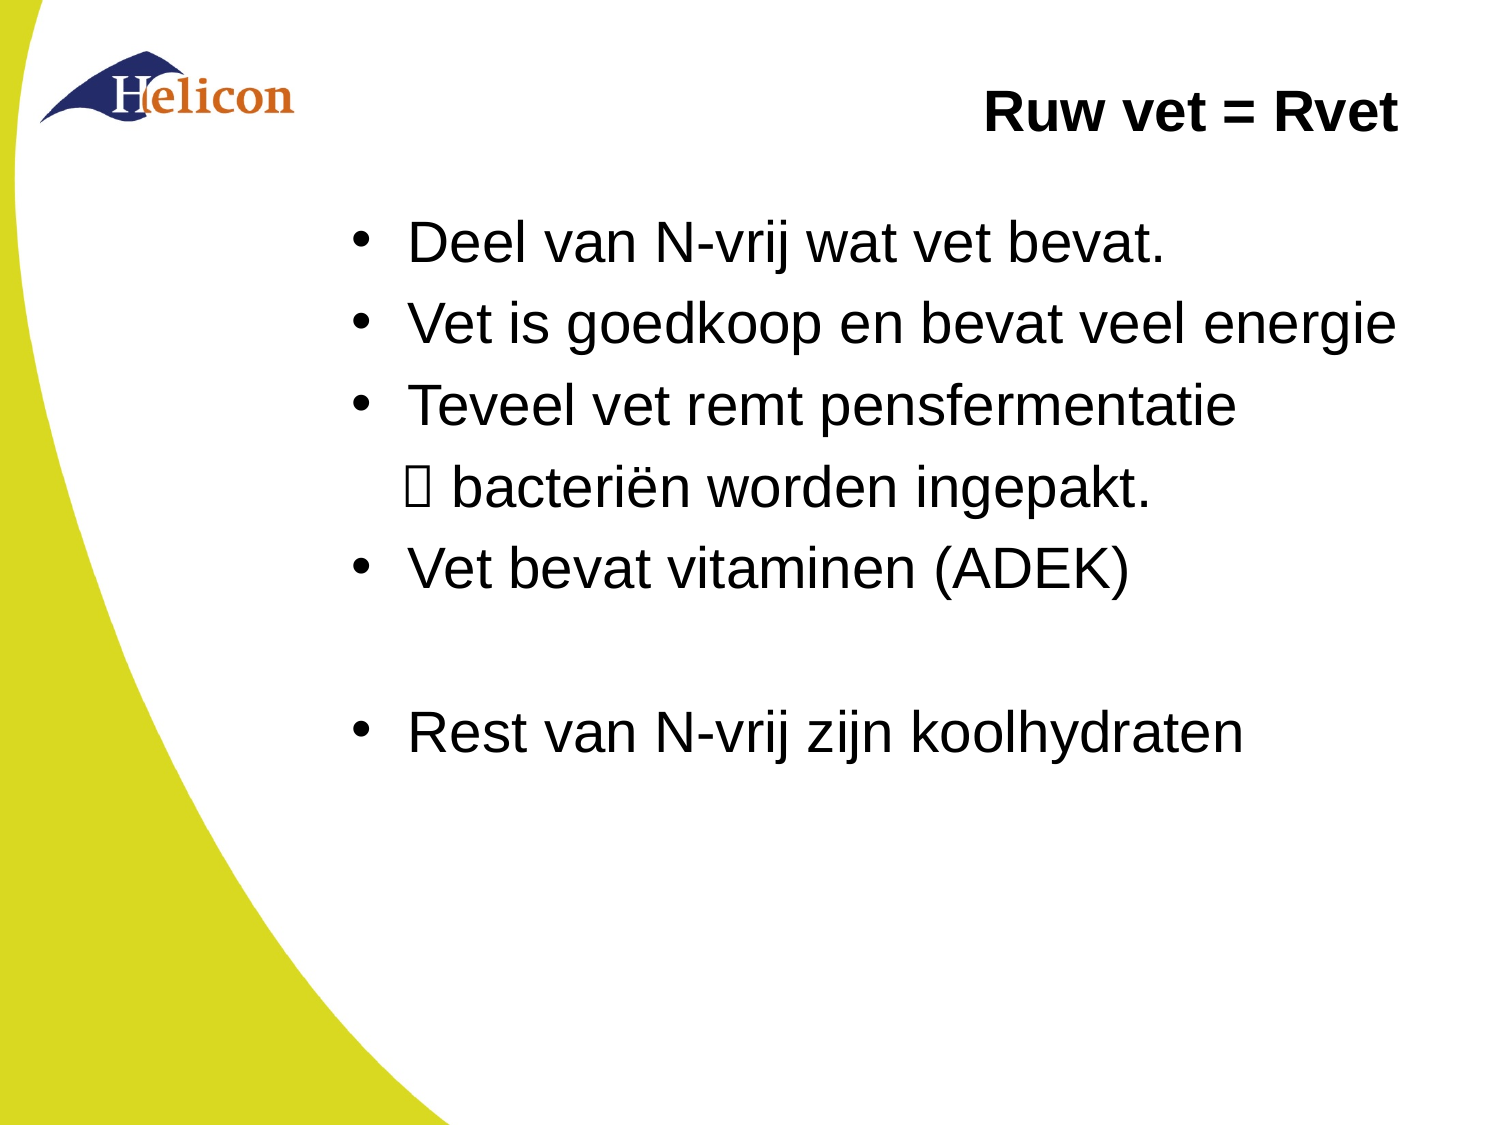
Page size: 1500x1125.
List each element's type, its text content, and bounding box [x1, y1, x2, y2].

title Ruw vet = Rvet [324, 54, 1415, 161]
picture [0, 0, 1500, 1125]
list Deel van N-vrij wat vet bevat. Vet is goedkoop en bevat veel energie Teveel vet remt pensfermentatie  bacteriën worden ingepakt. Vet bevat vitaminen (ADEK) Rest van N-vrij zijn koolhydraten [336, 196, 1425, 1005]
